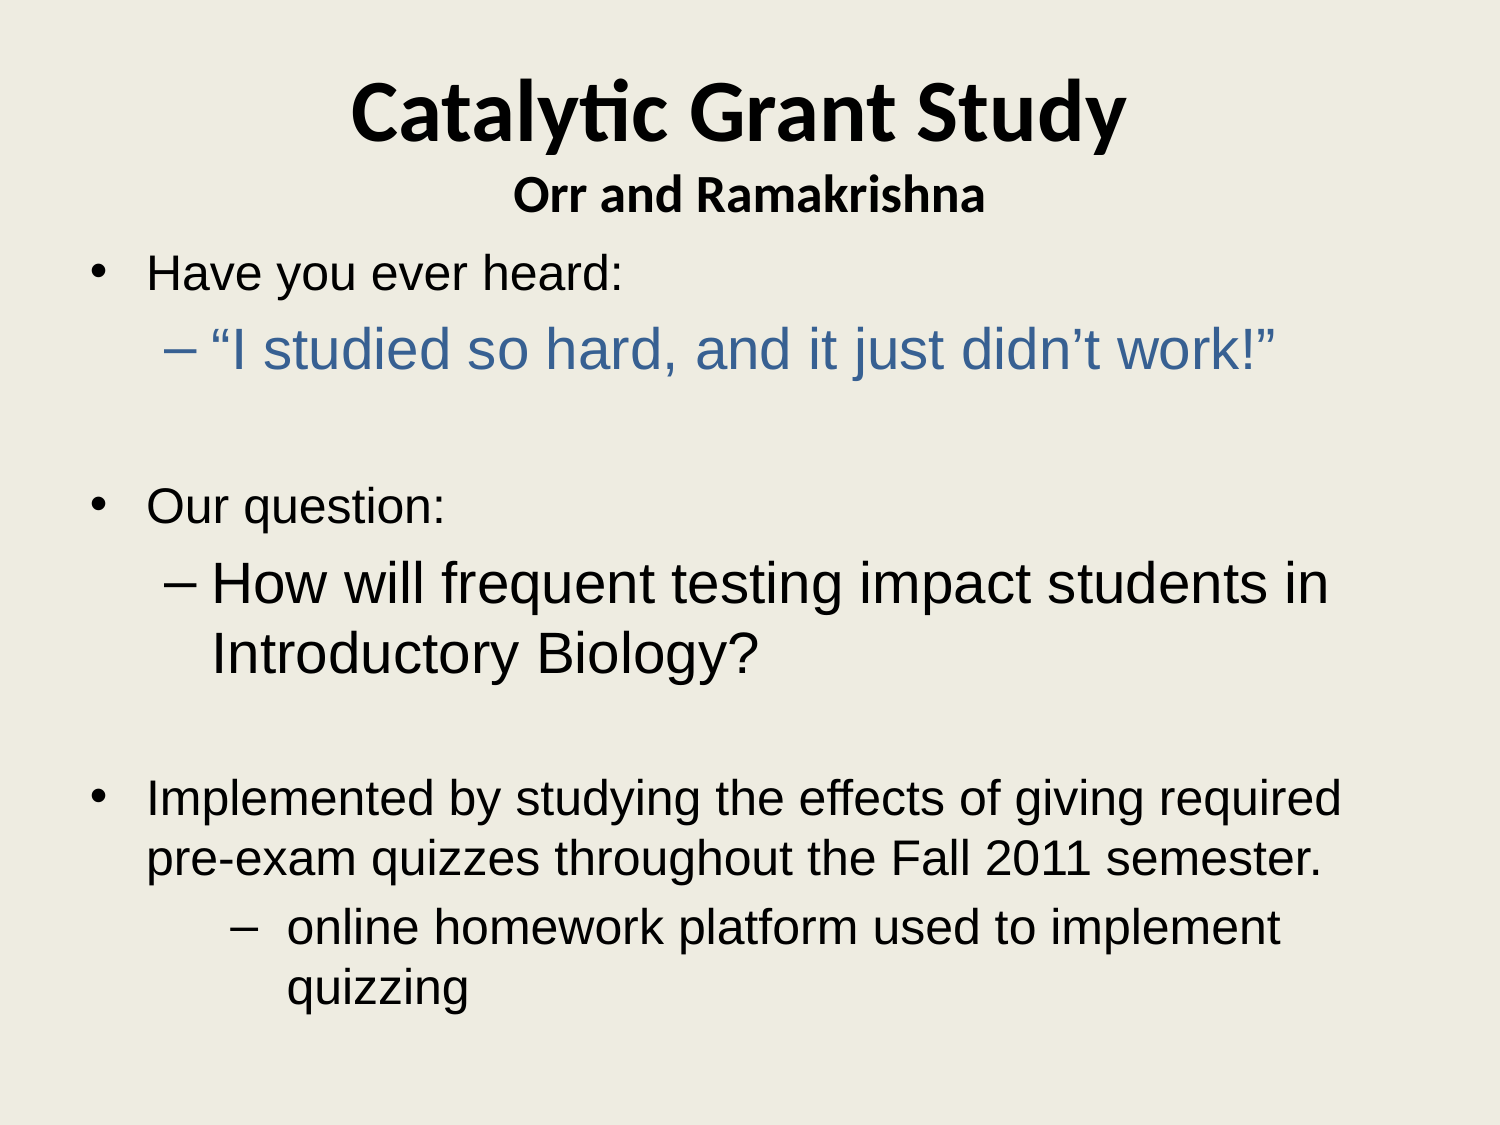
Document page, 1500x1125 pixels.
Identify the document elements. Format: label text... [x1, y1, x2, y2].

list Have you ever heard: “I studied so hard, and it just didn’t work!” Our question: How will frequent testing impact students in Introductory Biology? Implemented by studying the effects of giving required pre-exam quizzes throughout the Fall 2011 semester. online homework platform used to implement quizzing [75, 232, 1425, 1038]
title Catalytic Grant Study Orr and Ramakrishna [75, 45, 1425, 232]
